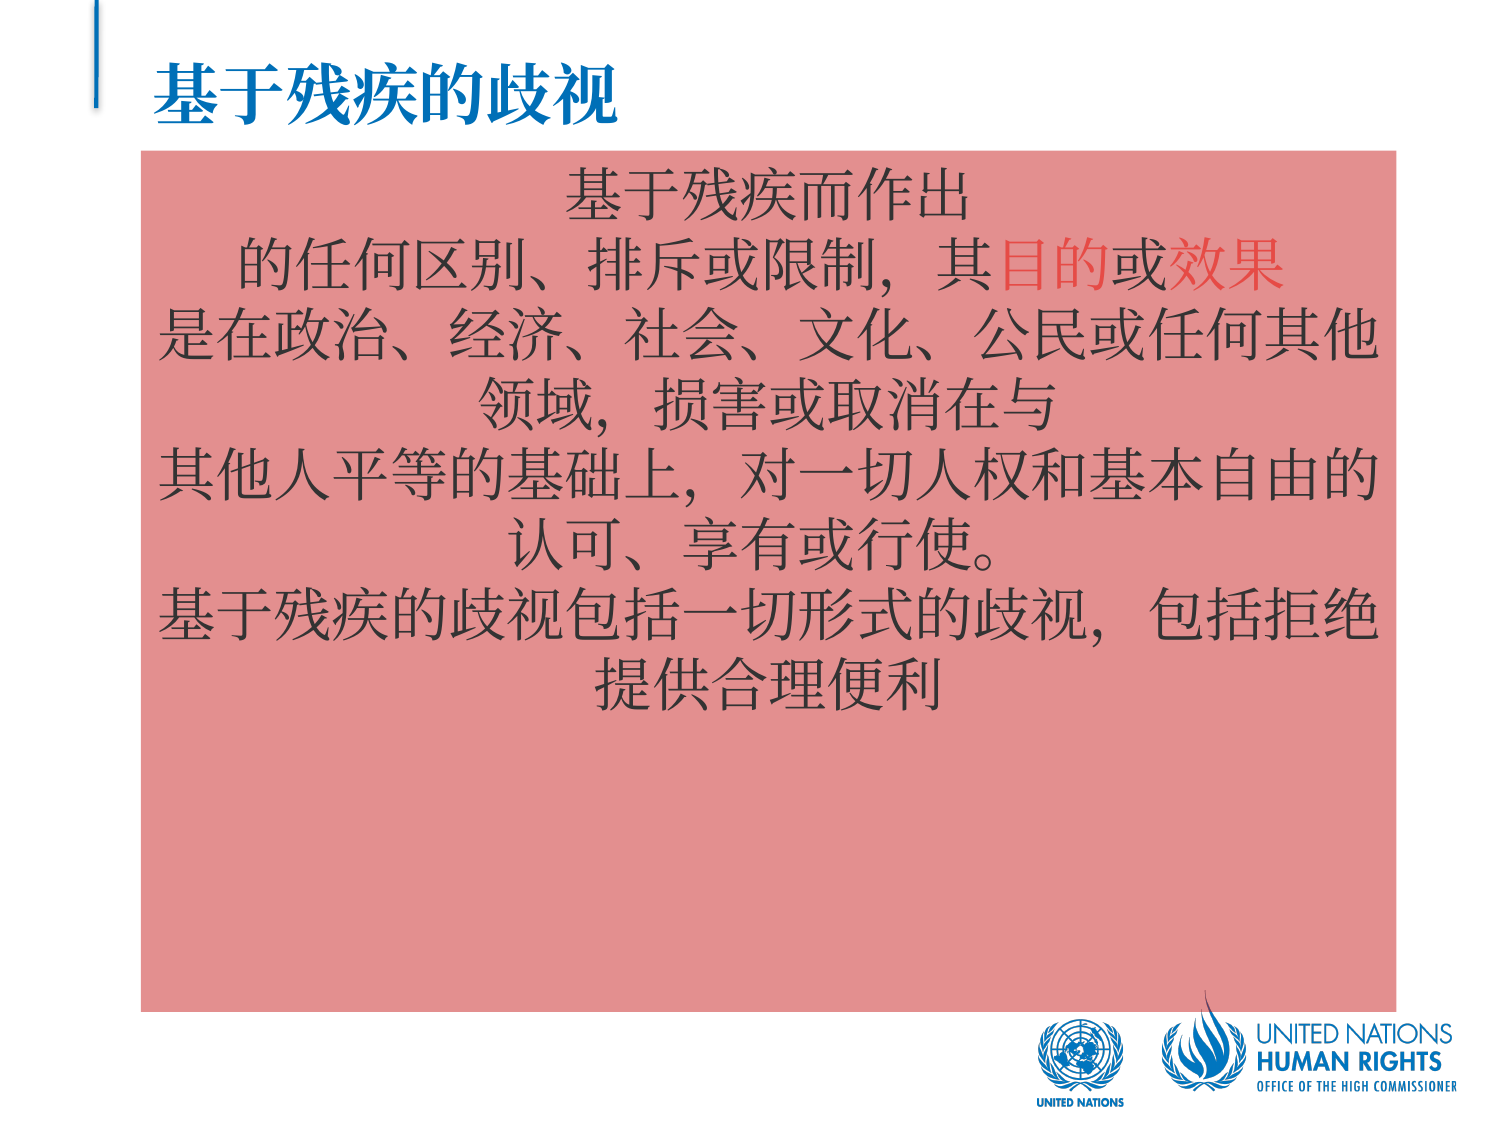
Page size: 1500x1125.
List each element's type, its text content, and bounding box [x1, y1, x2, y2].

picture [1037, 990, 1457, 1107]
title 基于残疾的歧视 [137, 45, 1500, 224]
text_box 基于残疾而作出 的任何区别、排斥或限制，其目的或效果 是在政治、经济、社会、文化、公民或任何其他领域，损害或取消在与 其他人平等的基础上，对一切人权和基本自由的 认可、享有或行使。 基于残疾的歧视包括一切形式的歧视，包括拒绝提供合理便利 [140, 150, 1397, 1012]
